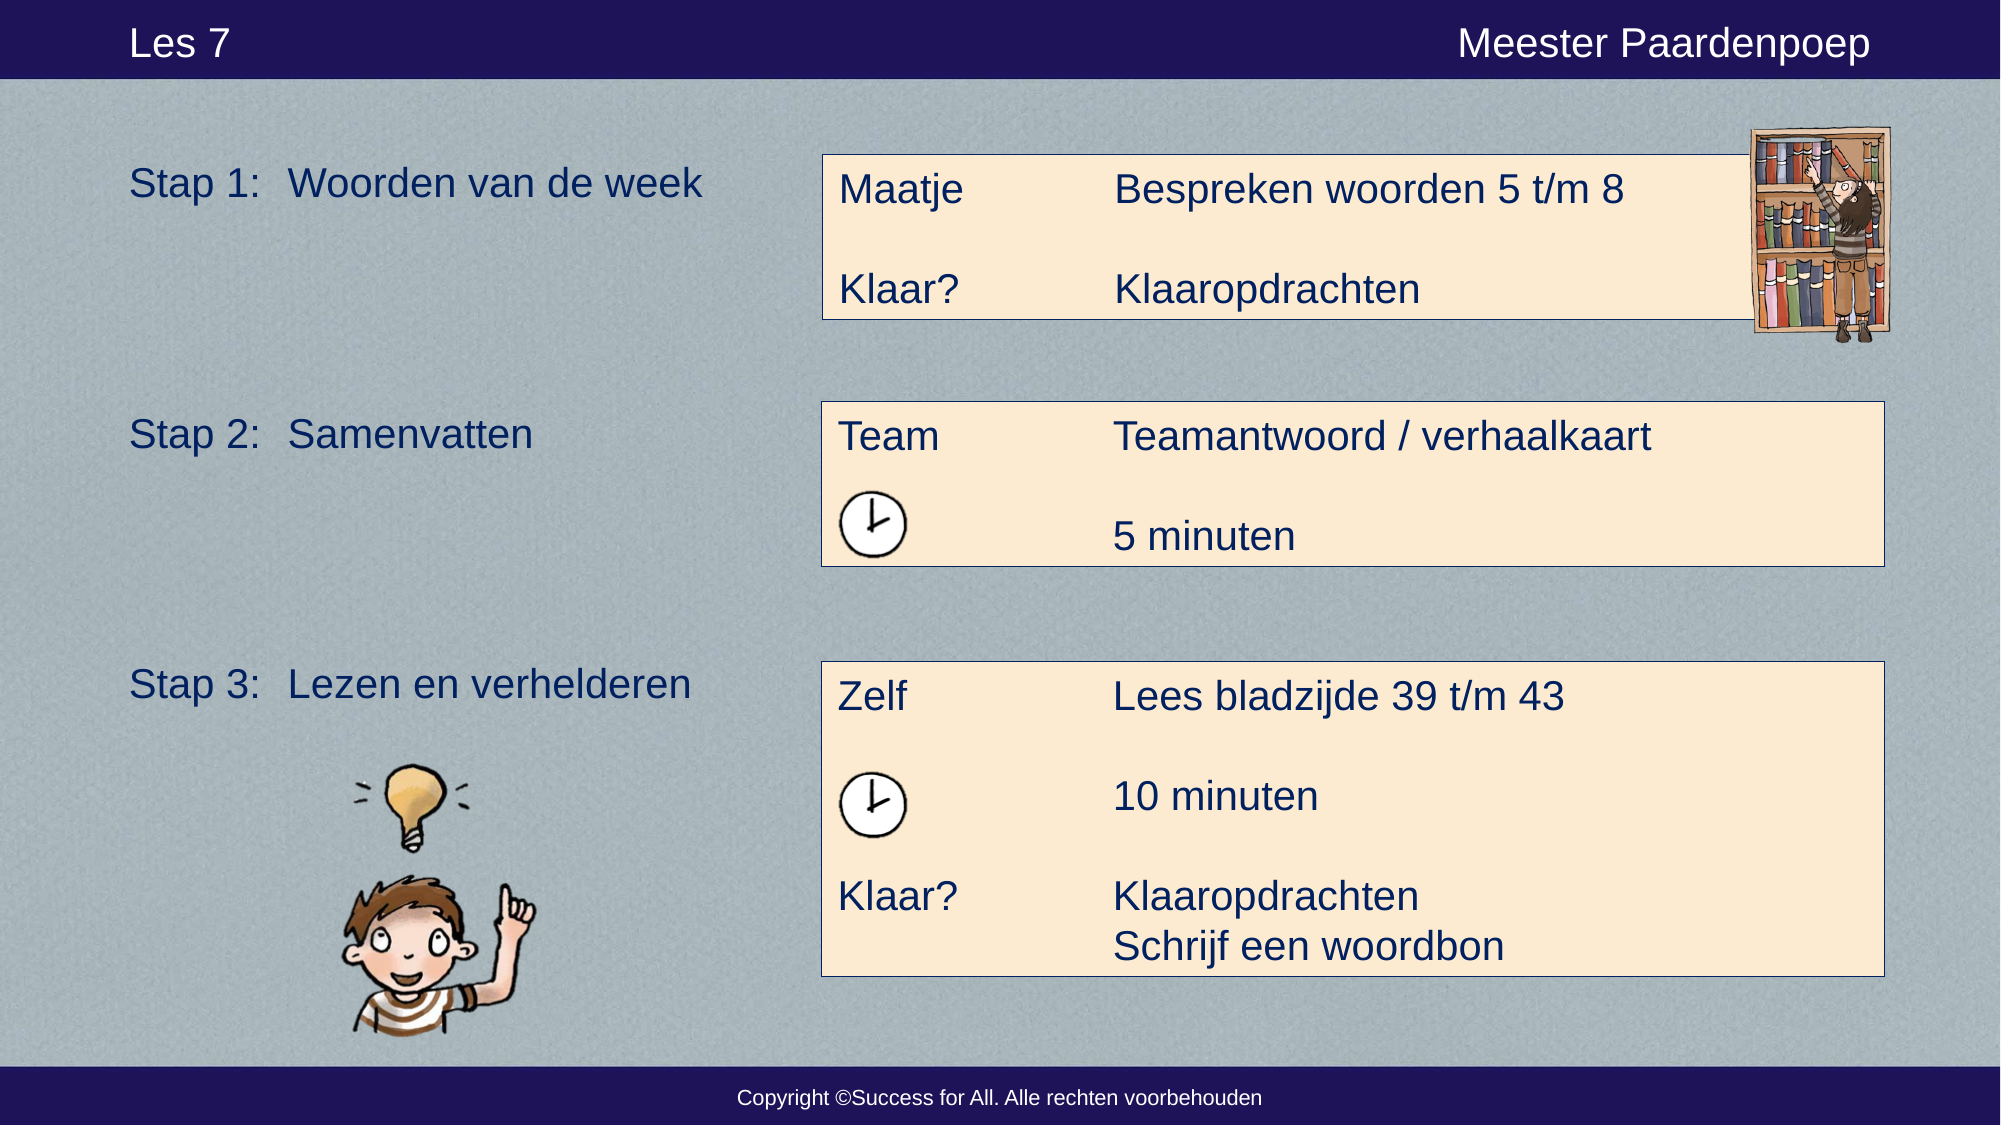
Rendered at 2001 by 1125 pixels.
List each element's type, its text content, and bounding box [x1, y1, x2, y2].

text_box Copyright ©Success for All. Alle rechten voorbehouden [0, 1076, 2000, 1125]
picture [0, 0, 2001, 1125]
text_box Zelf Lees bladzijde 39 t/m 43 10 minuten Klaar? Klaaropdrachten Schrijf een woordbon [821, 661, 1885, 977]
text_box Maatje Bespreken woorden 5 t/m 8 Klaar? Klaaropdrachten [822, 154, 1735, 320]
text_box Meester Paardenpoep [999, 8, 1886, 73]
text_box Stap 1: Woorden van de week Stap 2: Samenvatten Stap 3: Lezen en verhelderen [114, 148, 907, 764]
text_box Team Teamantwoord / verhaalkaart 5 minuten [821, 401, 1885, 567]
text_box Les 7 [114, 8, 354, 73]
